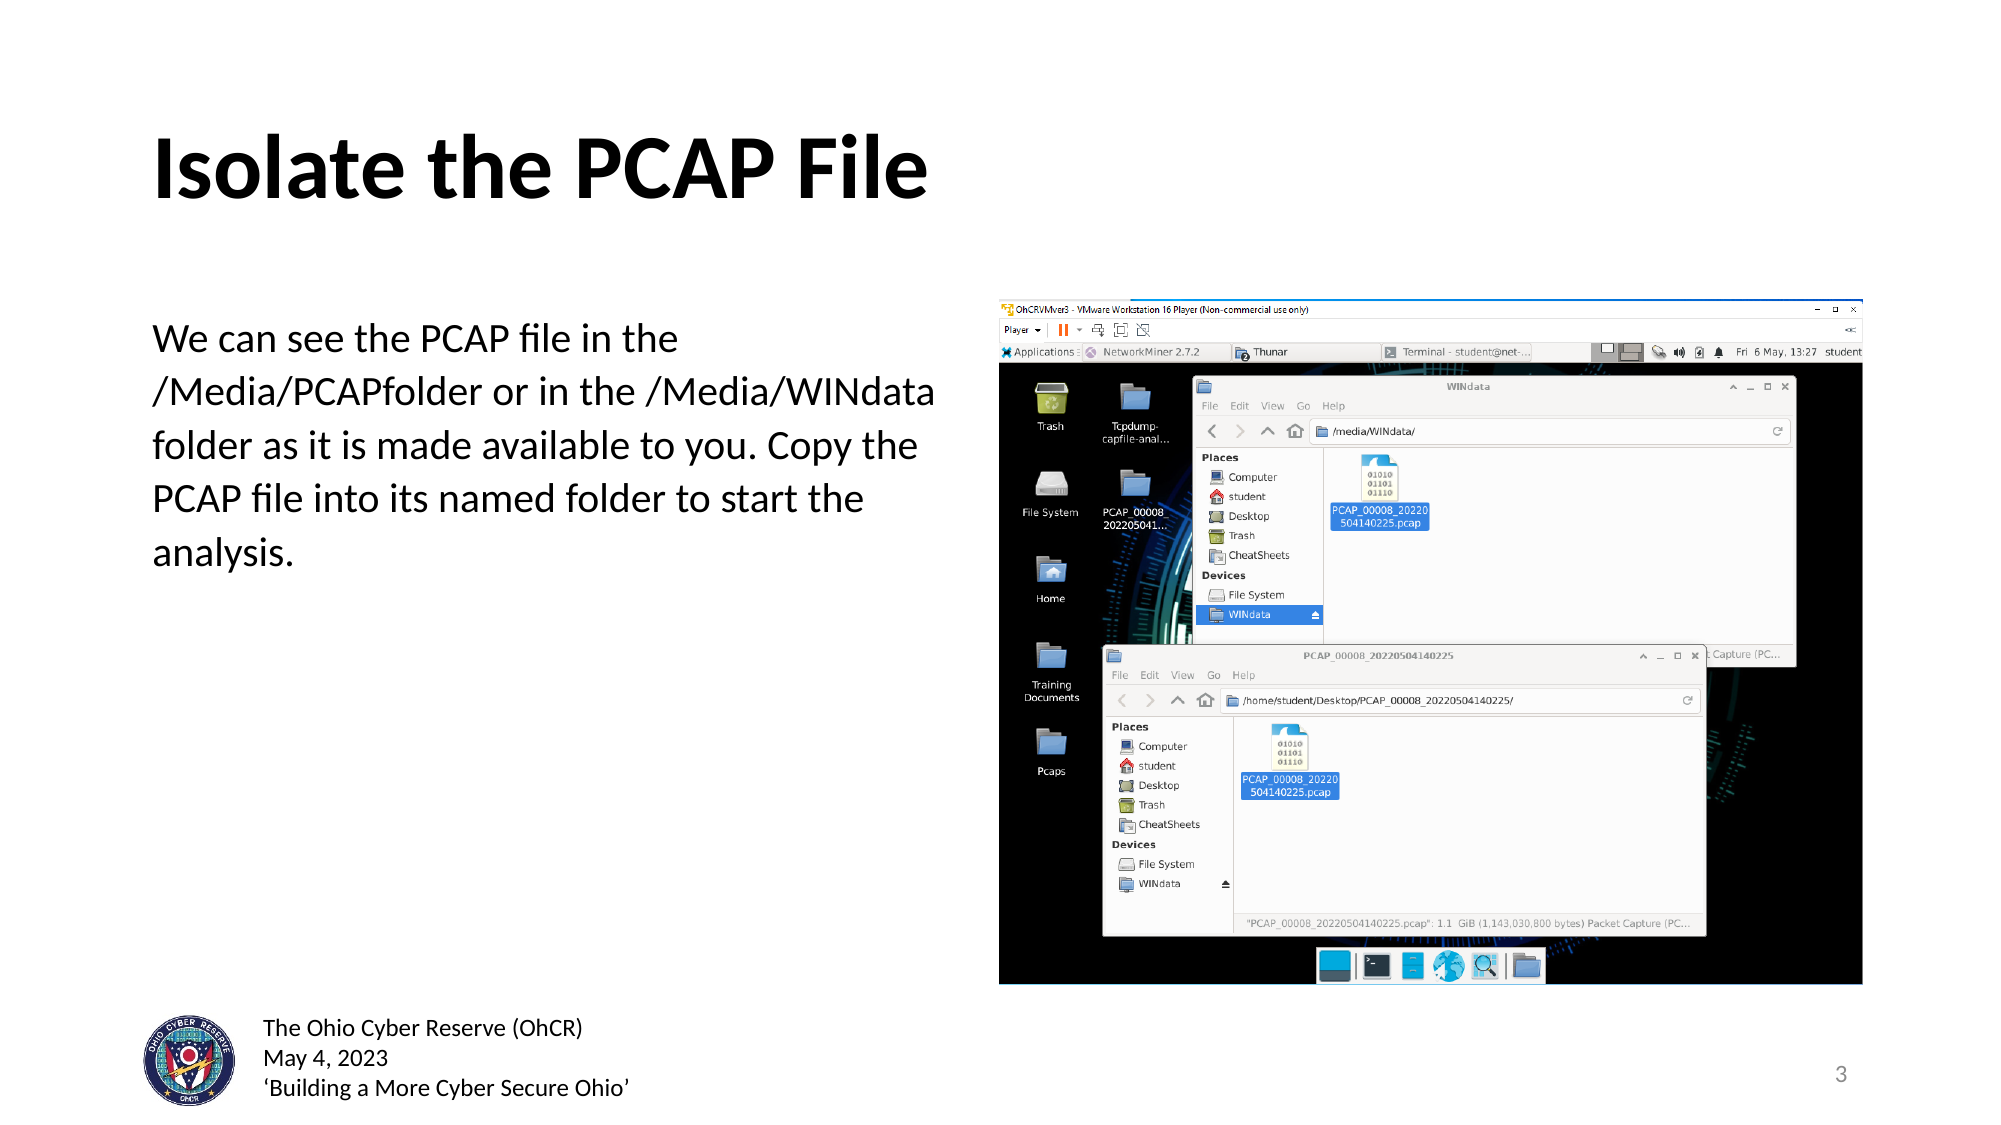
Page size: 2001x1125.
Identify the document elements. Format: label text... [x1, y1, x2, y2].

picture [140, 1013, 238, 1108]
text_box The Ohio Cyber Reserve (OhCR) May 4, 2023 ‘Building a More Cyber Secure Ohio’ [248, 1004, 648, 1109]
title Isolate the PCAP File [137, 59, 1863, 278]
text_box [999, 299, 1863, 985]
slide_number 3 [1412, 1042, 1863, 1103]
list We can see the PCAP file in the /Media/PCAPfolder or in the /Media/WINdata folder as it is made available to you. Copy the PCAP file into its named folder to start the analysis. [137, 299, 1000, 1014]
